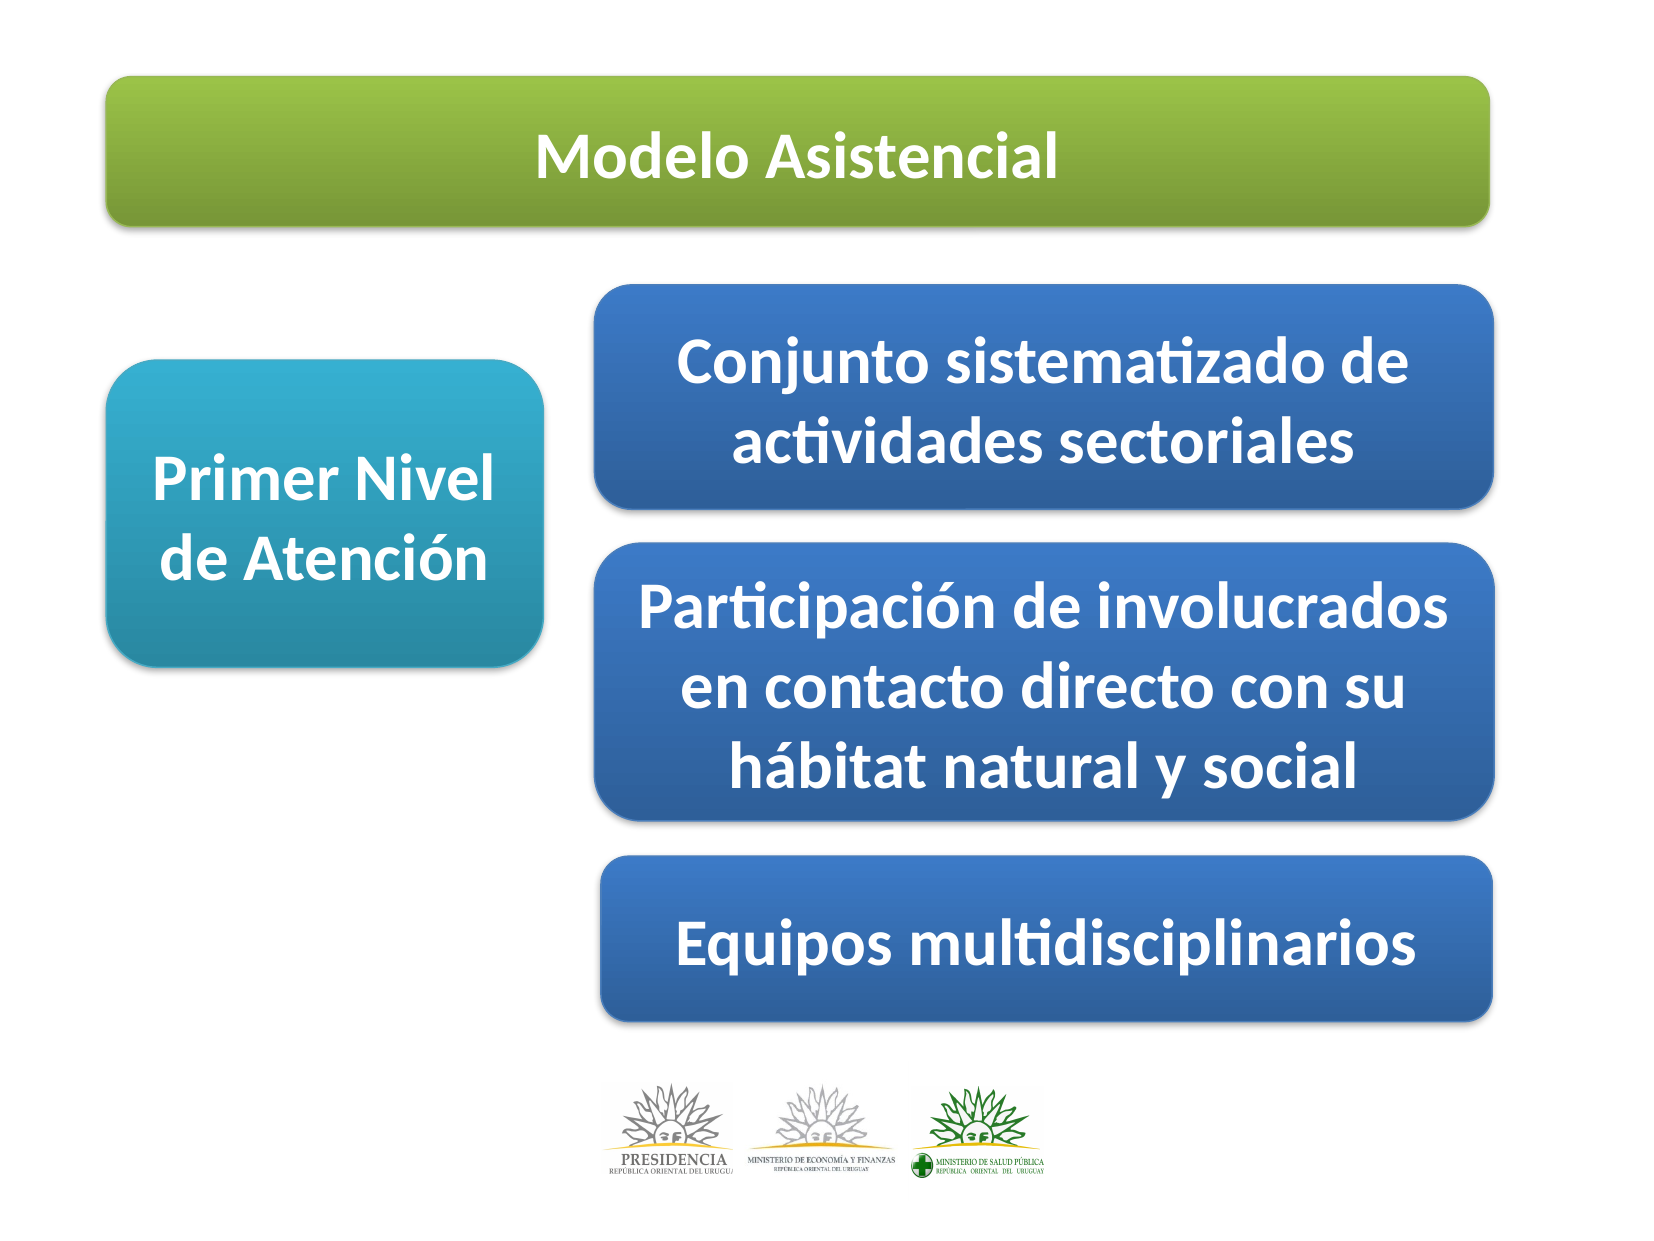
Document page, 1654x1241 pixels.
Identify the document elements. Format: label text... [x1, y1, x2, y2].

text_box Equipos multidisciplinarios [600, 855, 1493, 1023]
text_box Modelo Asistencial [105, 75, 1491, 228]
text_box Conjunto sistematizado de actividades sectoriales [593, 284, 1495, 511]
text_box Participación de involucrados en contacto directo con su hábitat natural y social [593, 542, 1495, 822]
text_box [601, 1057, 1044, 1202]
text_box Primer Nivel de Atención [105, 359, 545, 669]
